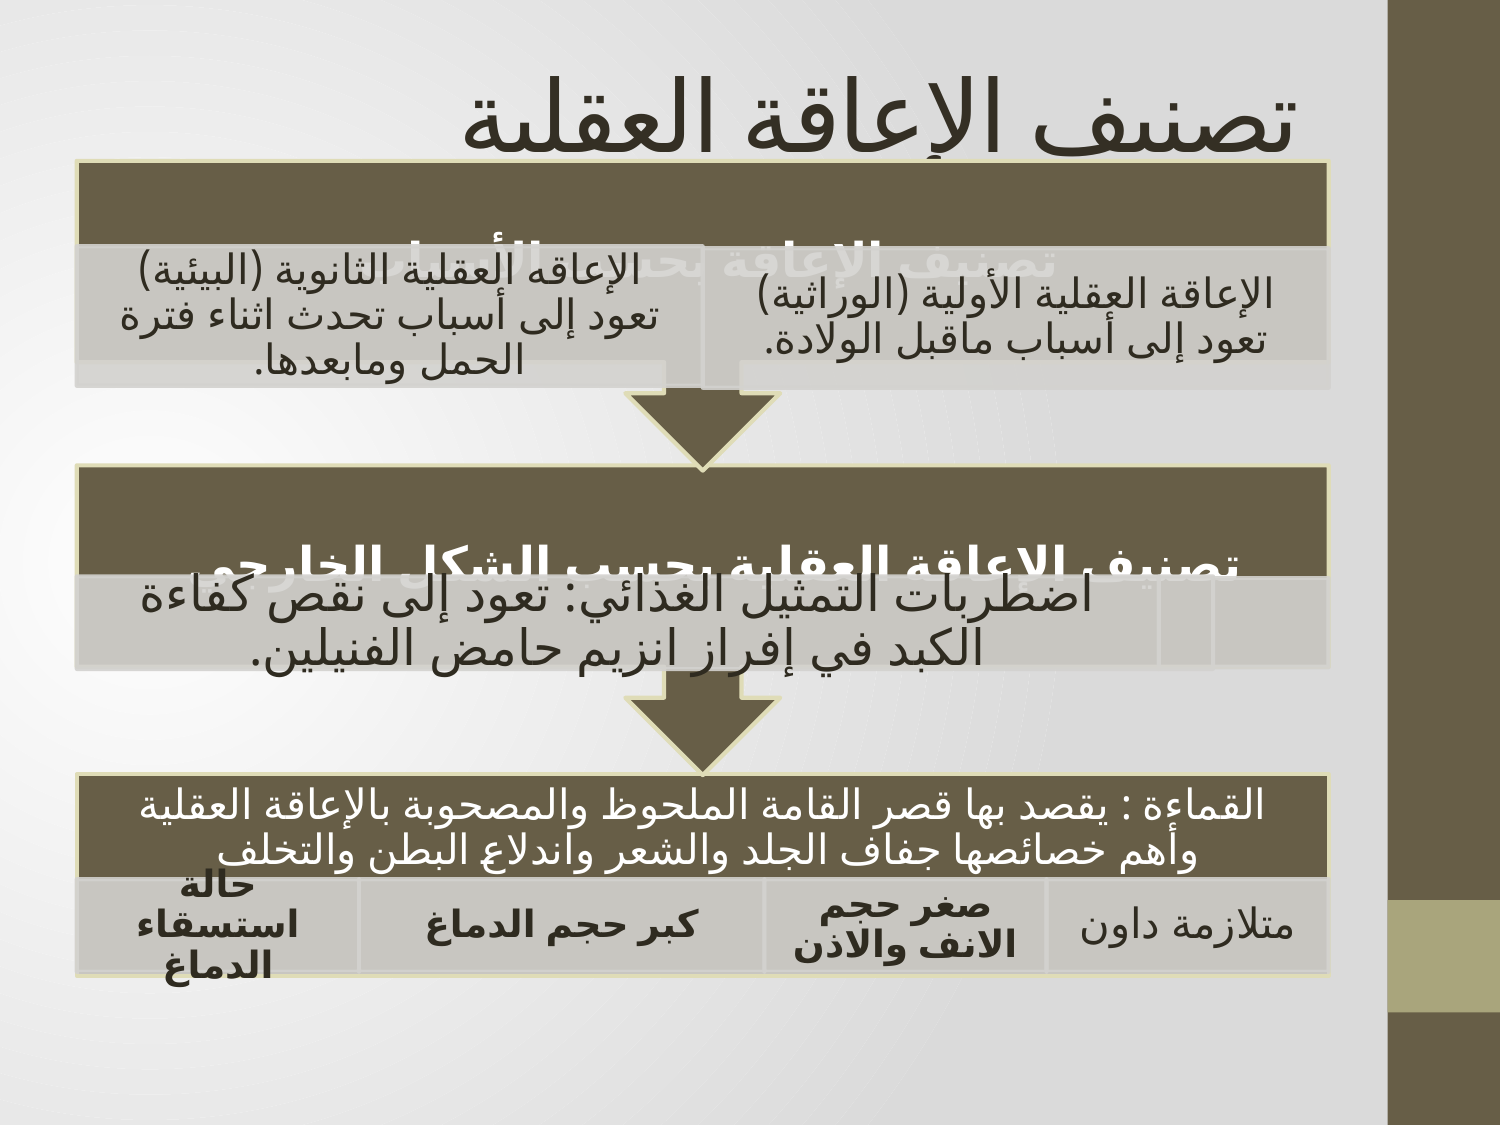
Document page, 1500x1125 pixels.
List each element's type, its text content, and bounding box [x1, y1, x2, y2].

title تصنيف الإعاقة العقلية [64, 19, 1315, 207]
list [76, 160, 1330, 977]
